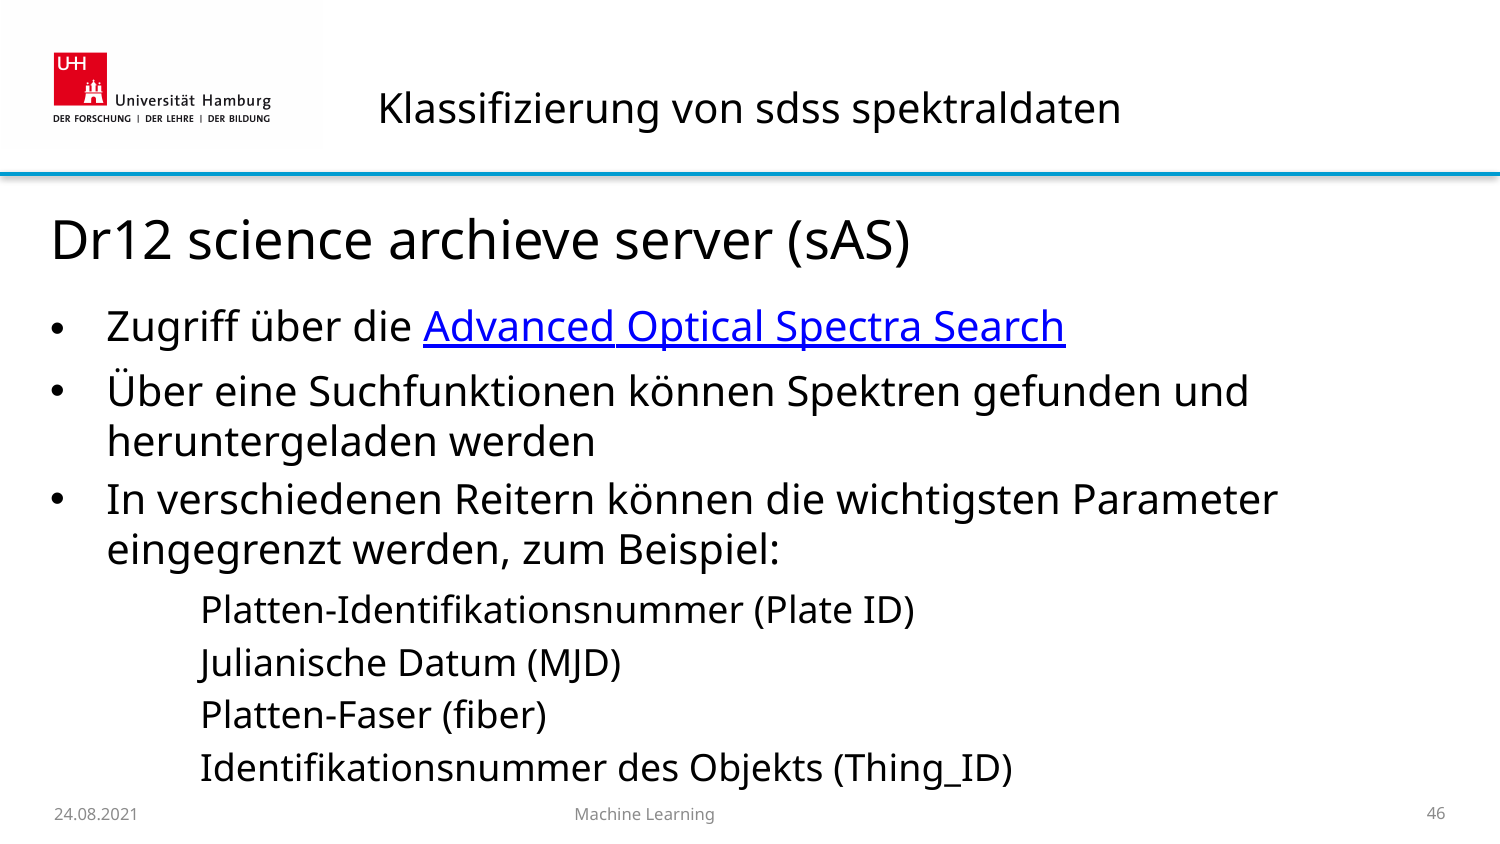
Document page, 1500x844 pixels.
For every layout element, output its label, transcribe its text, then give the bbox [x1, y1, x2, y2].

title Klassifizierung von sdss spektraldaten [275, 91, 1225, 122]
list Dr12 science archieve server (sAS) [35, 197, 1406, 281]
footer Machine Learning [273, 788, 1016, 833]
slide_number 46 [1361, 788, 1446, 833]
picture [1, 0, 323, 149]
list Zugriff über die Advanced Optical Spectra Search Über eine Suchfunktionen können Spektren gefunden und heruntergeladen werden In verschiedenen Reitern können die wichtigsten Parameter eingegrenzt werden, zum Beispiel: Platten-Identifikationsnummer (Plate ID) Julianische Datum (MJD) Platten-Faser (fiber) Identifikationsnummer des Objekts (Thing_ID) [35, 291, 1341, 812]
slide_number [54, 788, 210, 833]
